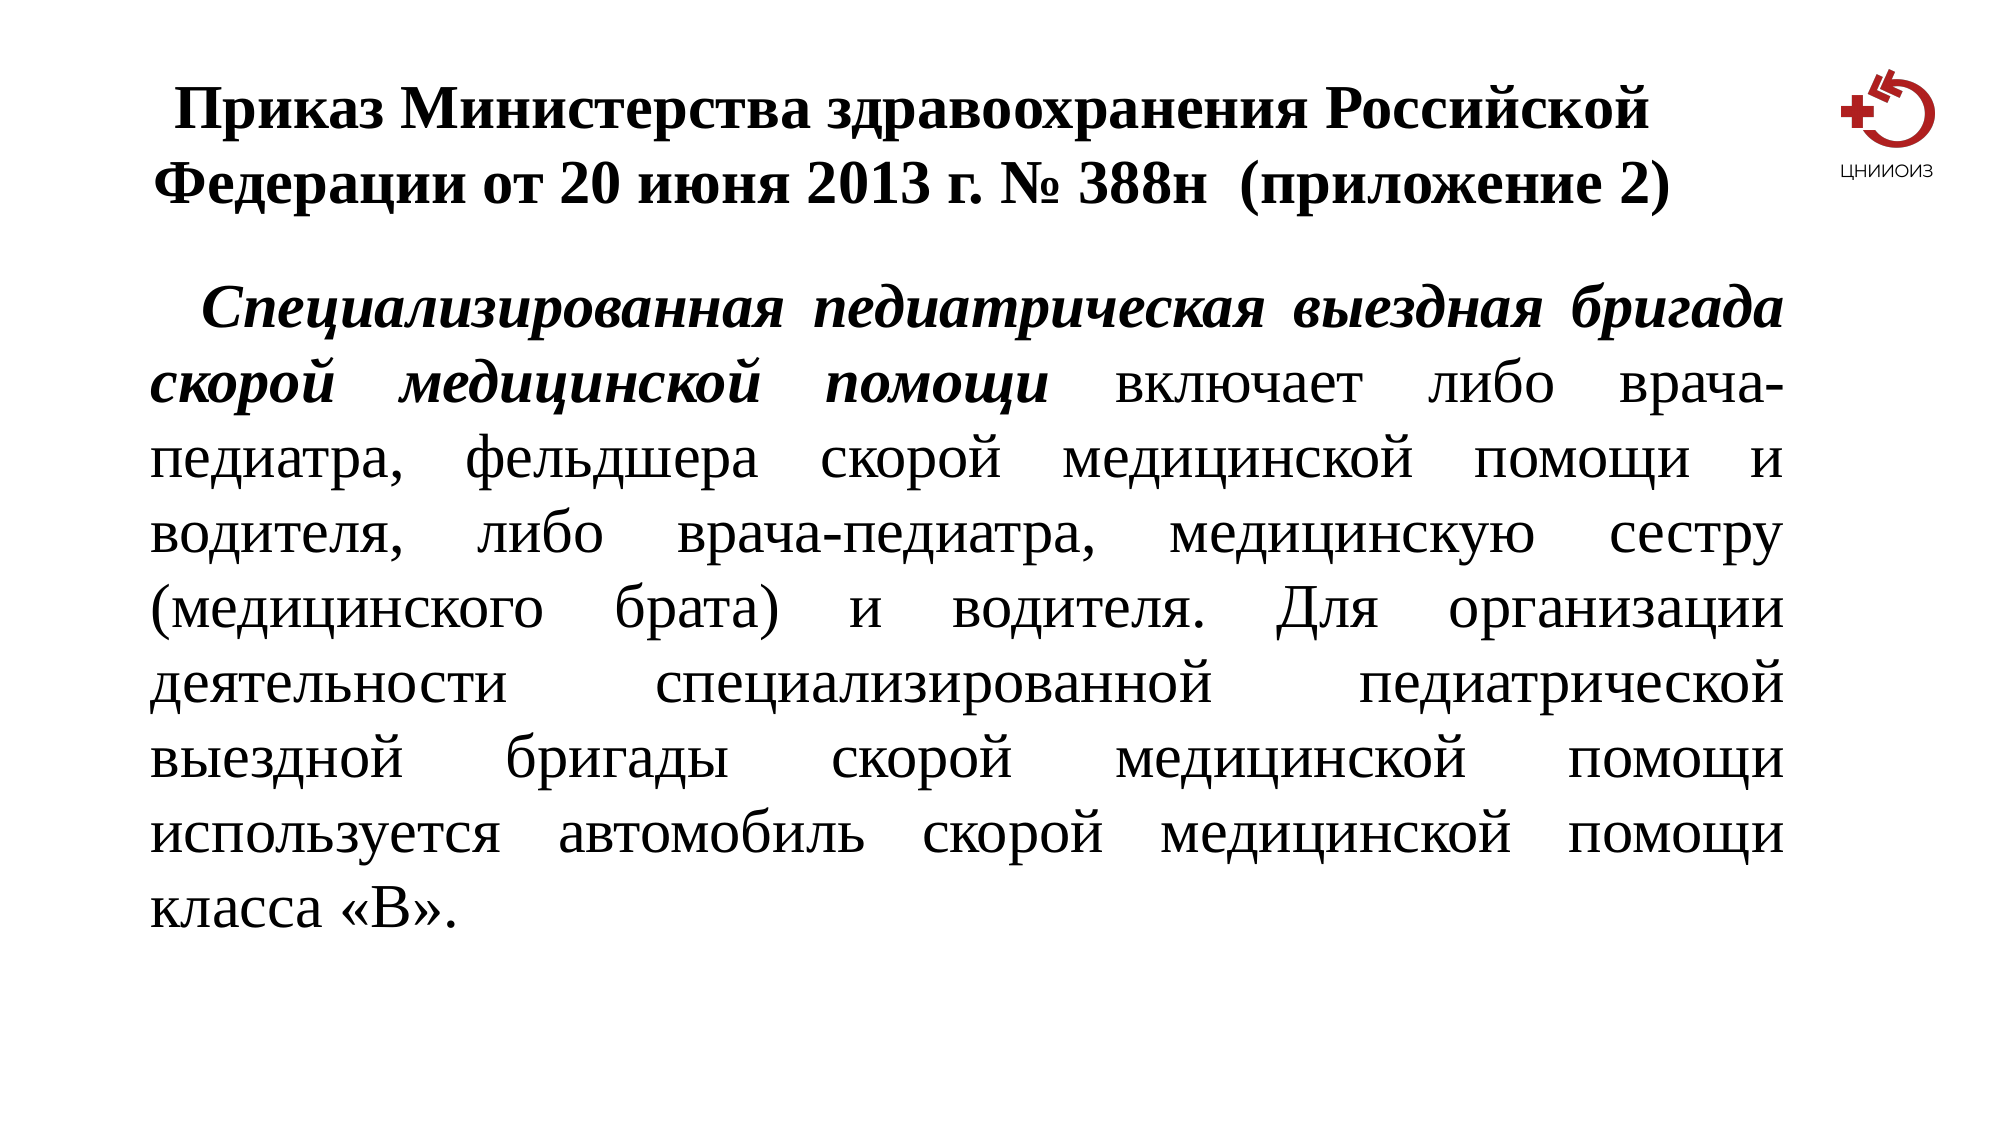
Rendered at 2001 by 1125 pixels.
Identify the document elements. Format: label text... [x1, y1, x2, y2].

title Приказ Министерства здравоохранения Российской Федерации от 20 июня 2013 г. № 388н (приложение 2) [117, 46, 1709, 235]
list Специализированная педиатрическая выездная бригада скорой медицинской помощи включает либо врача-педиатра, фельдшера скорой медицинской помощи и водителя, либо врача-педиатра, медицинскую сестру (медицинского брата) и водителя. Для организации деятельности специализированной педиатрической выездной бригады скорой медицинской помощи используется автомобиль скорой медицинской помощи класса «B». [79, 257, 1802, 1024]
picture [1840, 69, 1936, 180]
